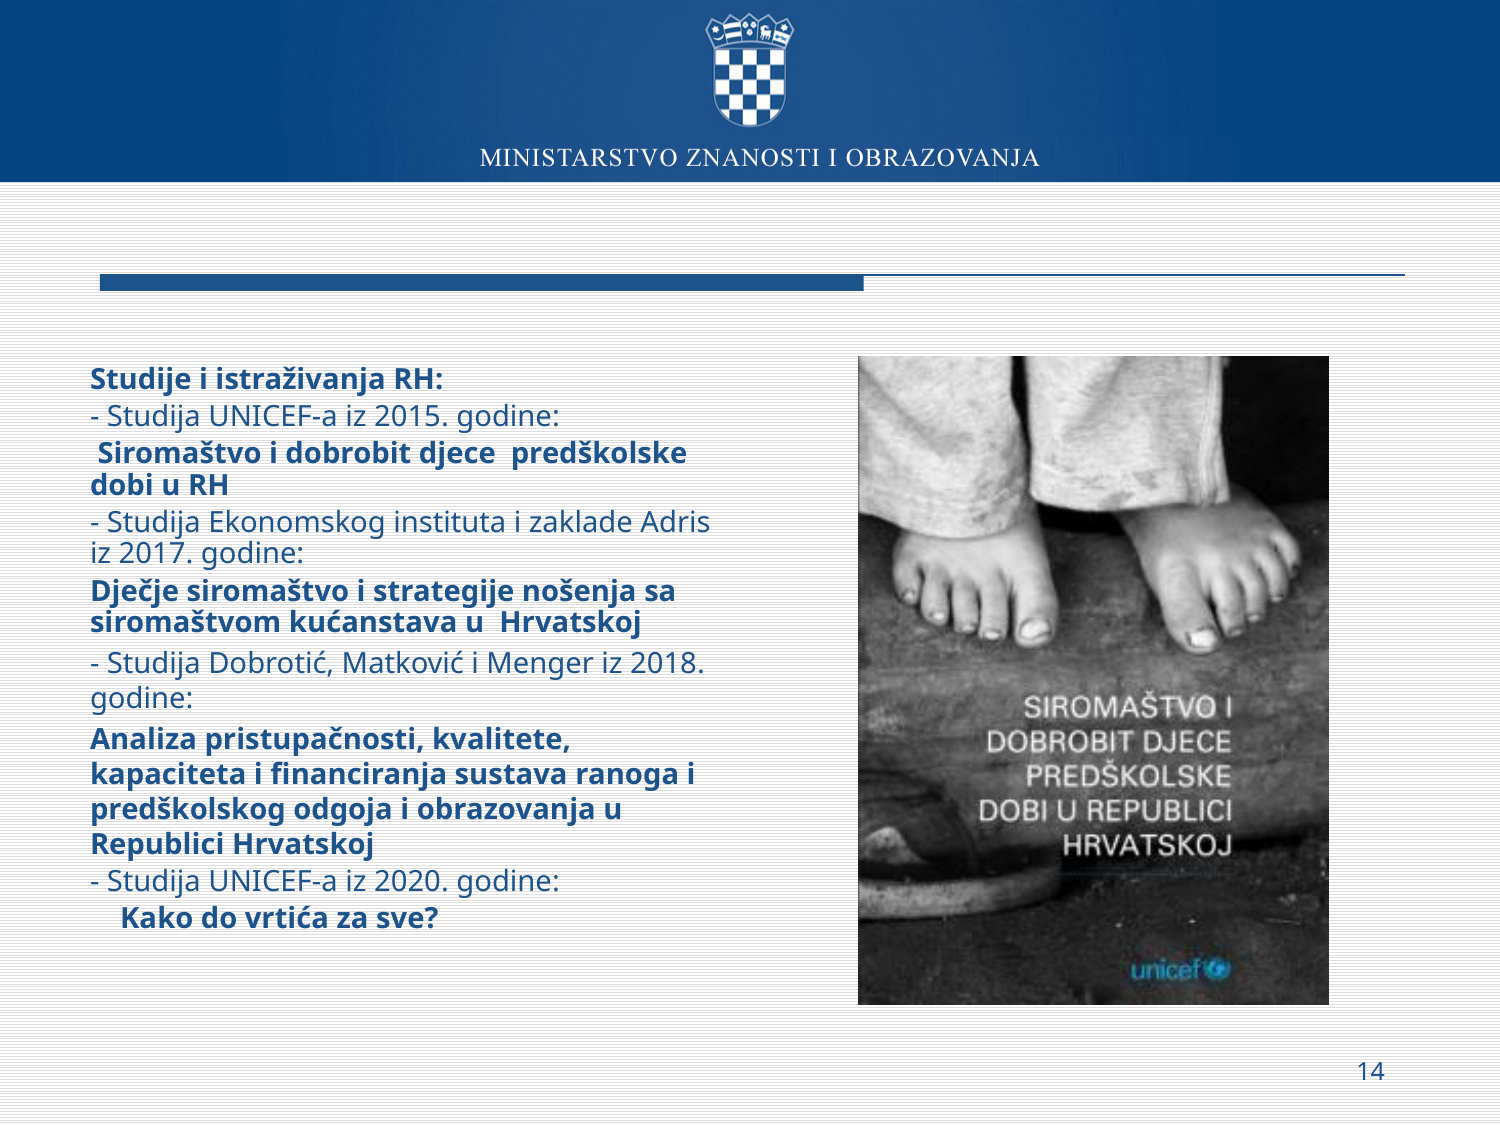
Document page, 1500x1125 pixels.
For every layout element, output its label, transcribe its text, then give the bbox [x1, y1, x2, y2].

list Studije i istraživanja RH: - Studija UNICEF-a iz 2015. godine: Siromaštvo i dobrobit djece predškolske dobi u RH - Studija Ekonomskog instituta i zaklade Adris iz 2017. godine: Dječje siromaštvo i strategije nošenja sa siromaštvom kućanstava u Hrvatskoj - Studija Dobrotić, Matković i Menger iz 2018. godine: Analiza pristupačnosti, kvalitete, kapaciteta i financiranja sustava ranoga i predškolskog odgoja i obrazovanja u Republici Hrvatskoj - Studija UNICEF-a iz 2020. godine: Kako do vrtića za sve? [75, 356, 738, 1005]
slide_number 14 [1074, 1048, 1400, 1106]
picture [858, 356, 1329, 1006]
picture [0, 0, 1500, 182]
